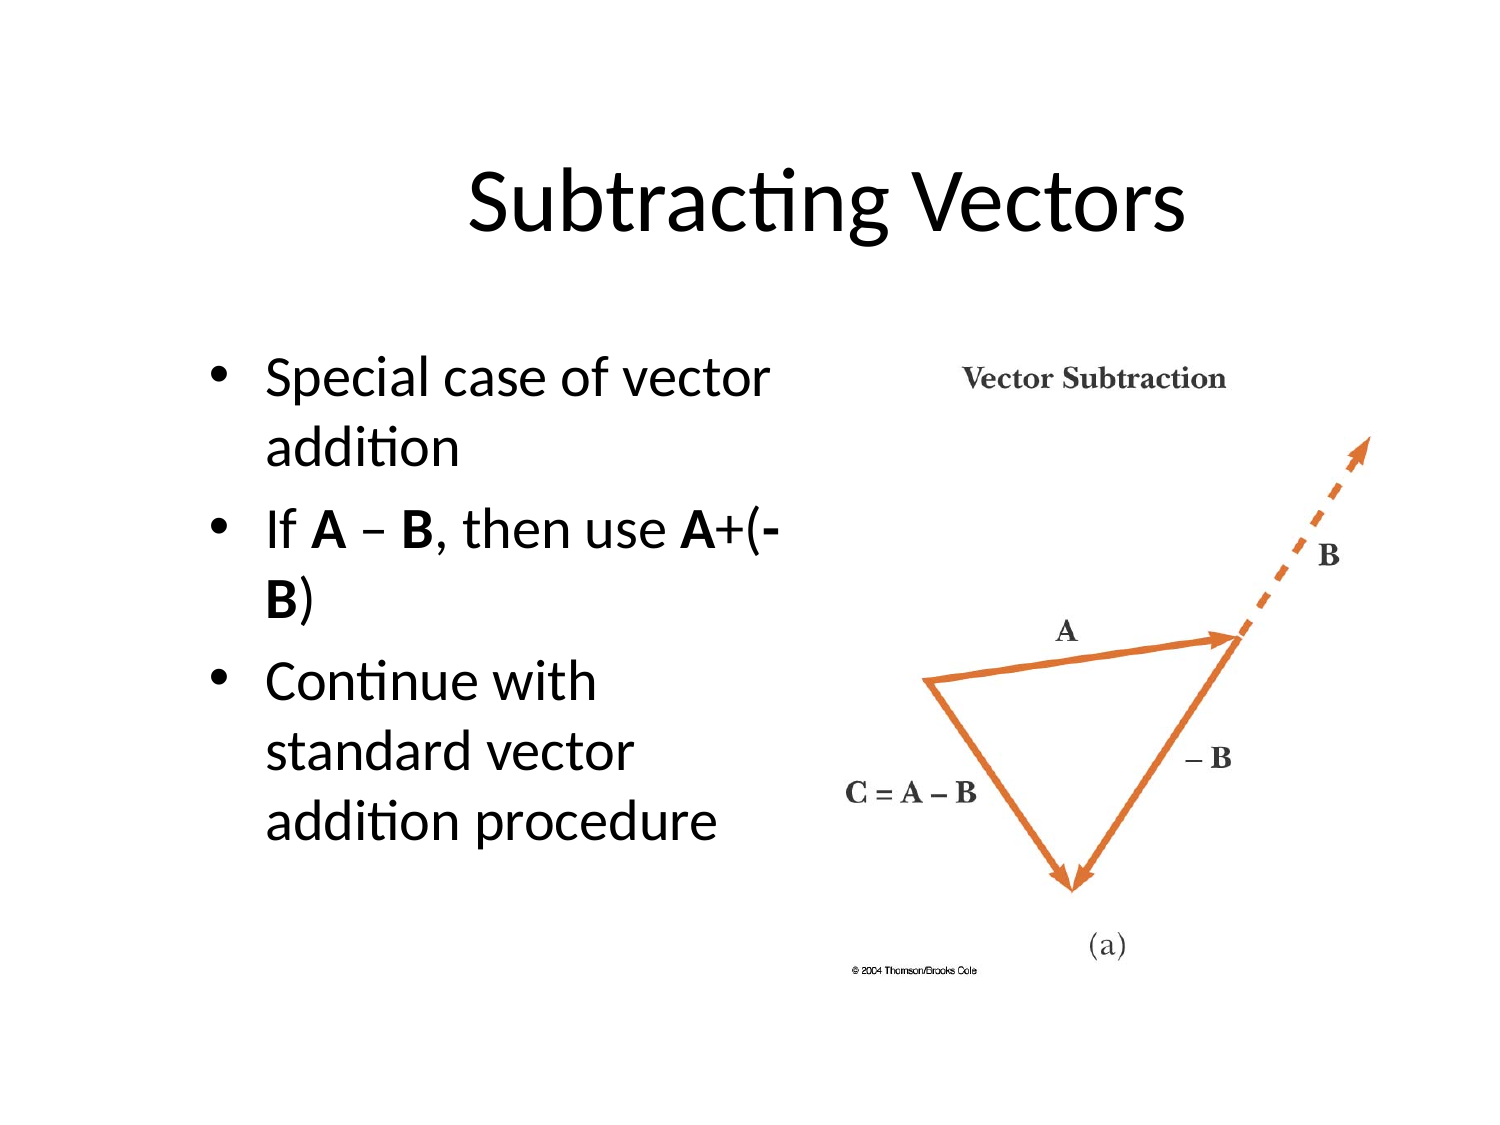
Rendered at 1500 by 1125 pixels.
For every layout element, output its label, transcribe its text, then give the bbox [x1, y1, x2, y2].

list Special case of vector addition If A – B, then use A+(-B) Continue with standard vector addition procedure [193, 331, 819, 1006]
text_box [843, 358, 1470, 979]
title Subtracting Vectors [188, 101, 1468, 289]
